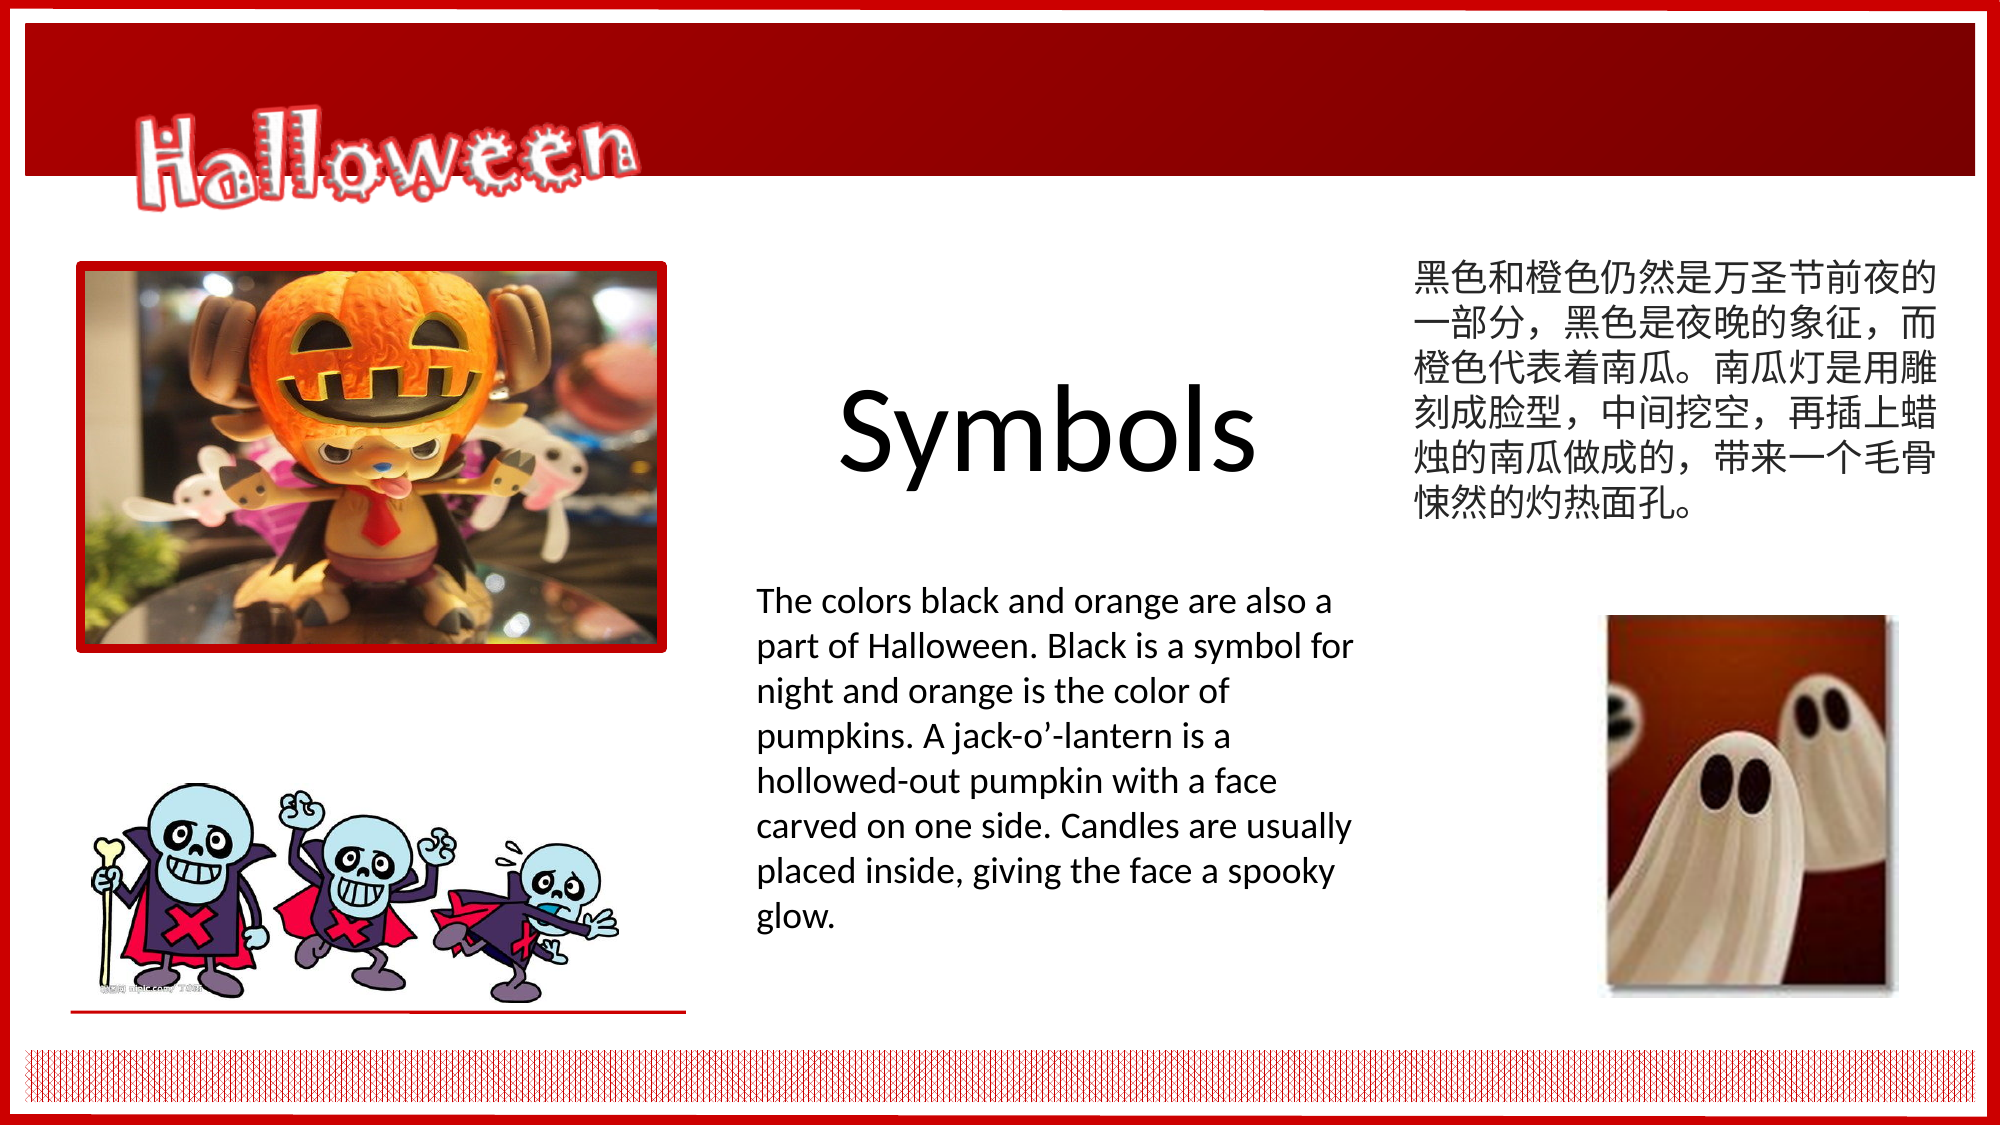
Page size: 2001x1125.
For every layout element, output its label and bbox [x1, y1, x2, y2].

picture [91, 783, 619, 1003]
text_box [0, 0, 2000, 1125]
